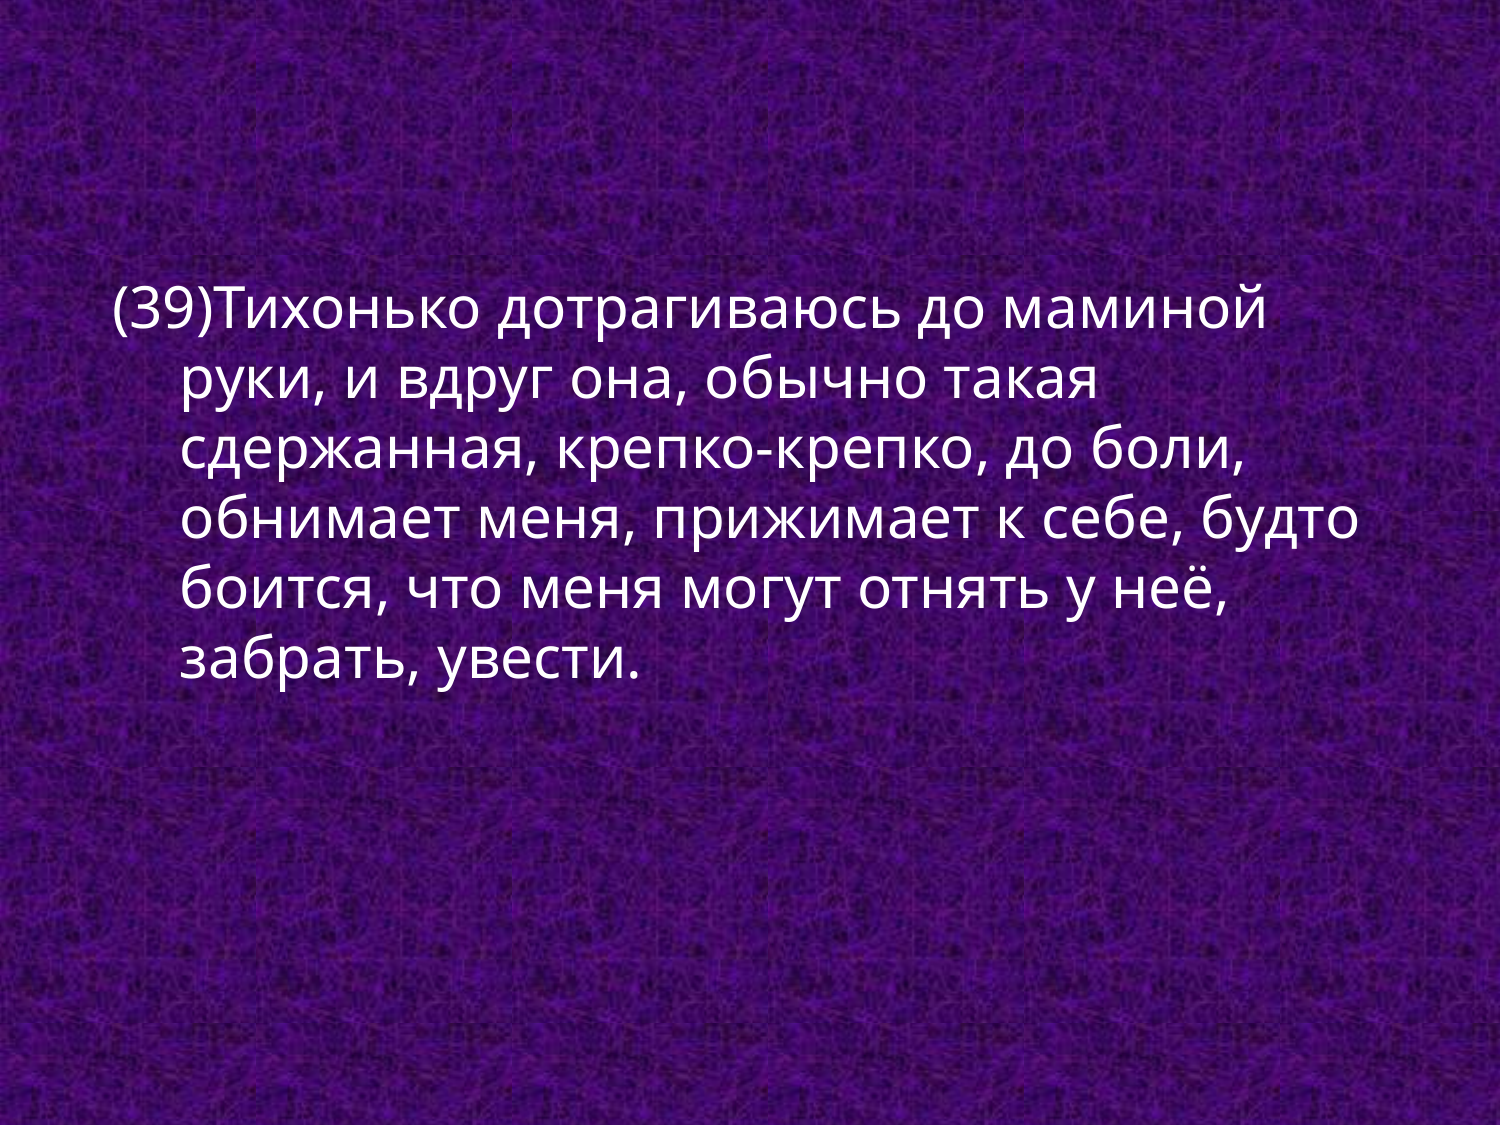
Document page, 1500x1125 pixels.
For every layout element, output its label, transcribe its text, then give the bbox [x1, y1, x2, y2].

picture [0, 0, 1500, 1125]
list (39)Тихонько дотрагиваюсь до маминой руки, и вдруг она, обычно такая сдержанная, крепко-крепко, до боли, обнимает меня, прижимает к себе, будто боится, что меня могут отнять у неё, забрать, увести. [75, 262, 1425, 1035]
